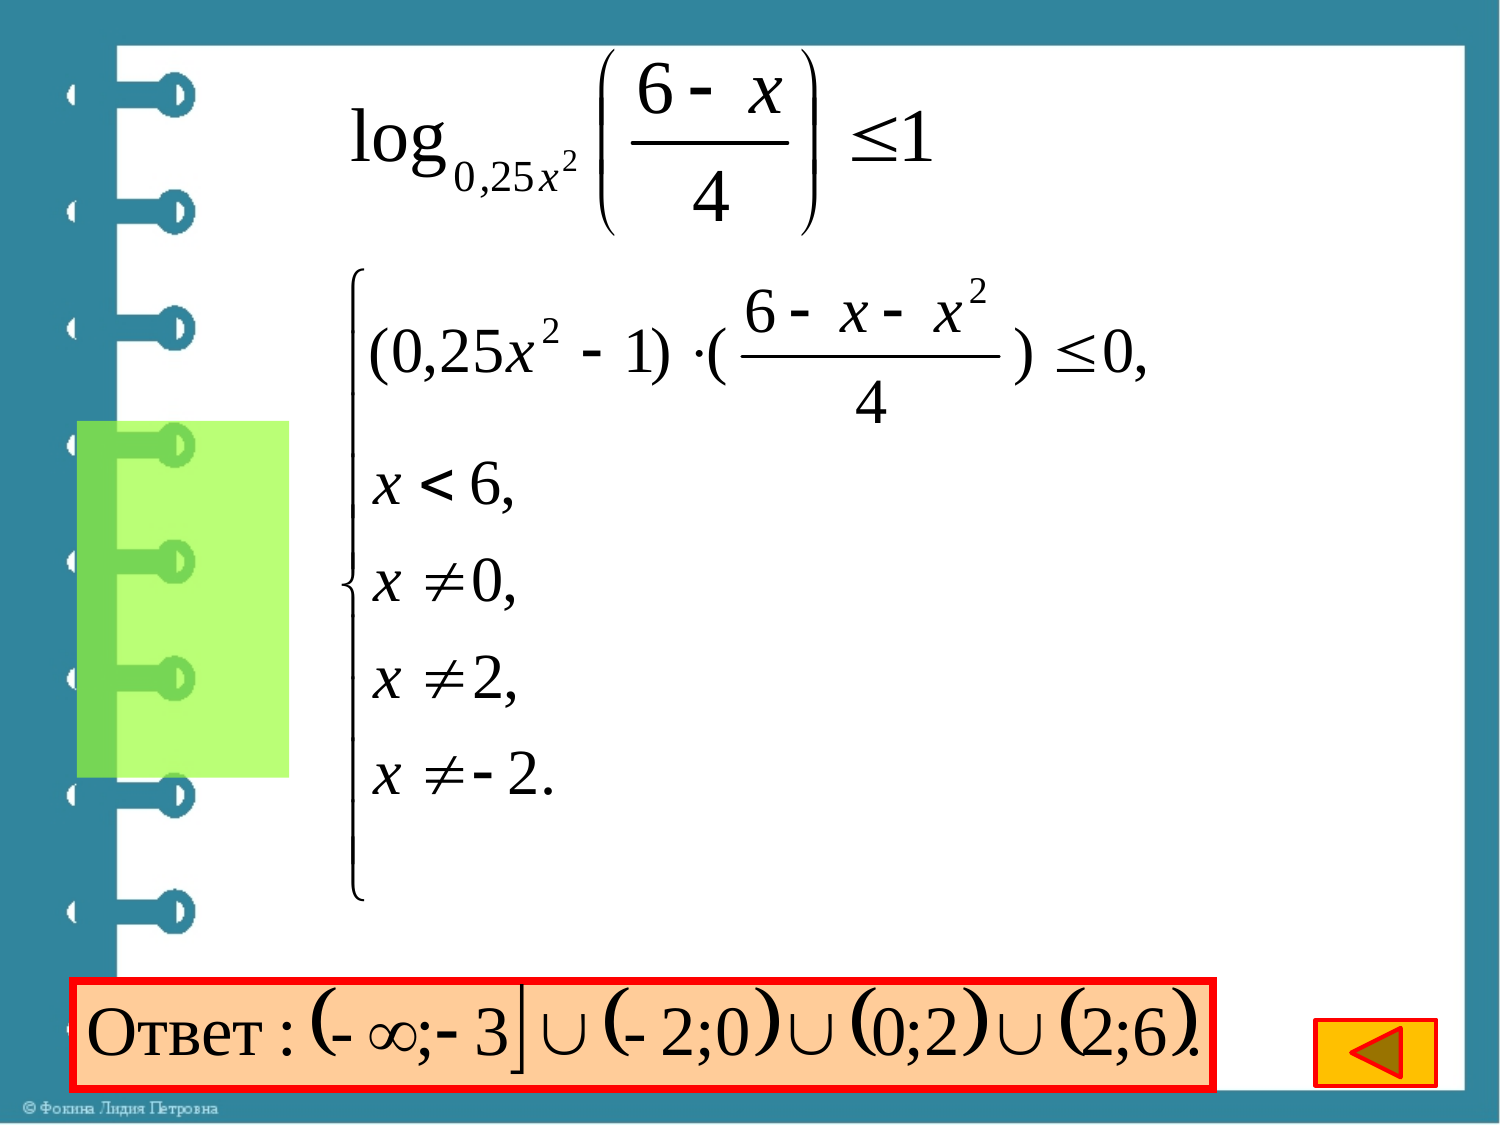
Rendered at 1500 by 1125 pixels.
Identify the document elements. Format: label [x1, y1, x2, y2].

text_box [1315, 1019, 1437, 1086]
text_box [76, 420, 290, 778]
list [76, 984, 1210, 1086]
list [339, 34, 943, 251]
picture [0, 0, 1500, 1125]
list [327, 257, 1161, 913]
